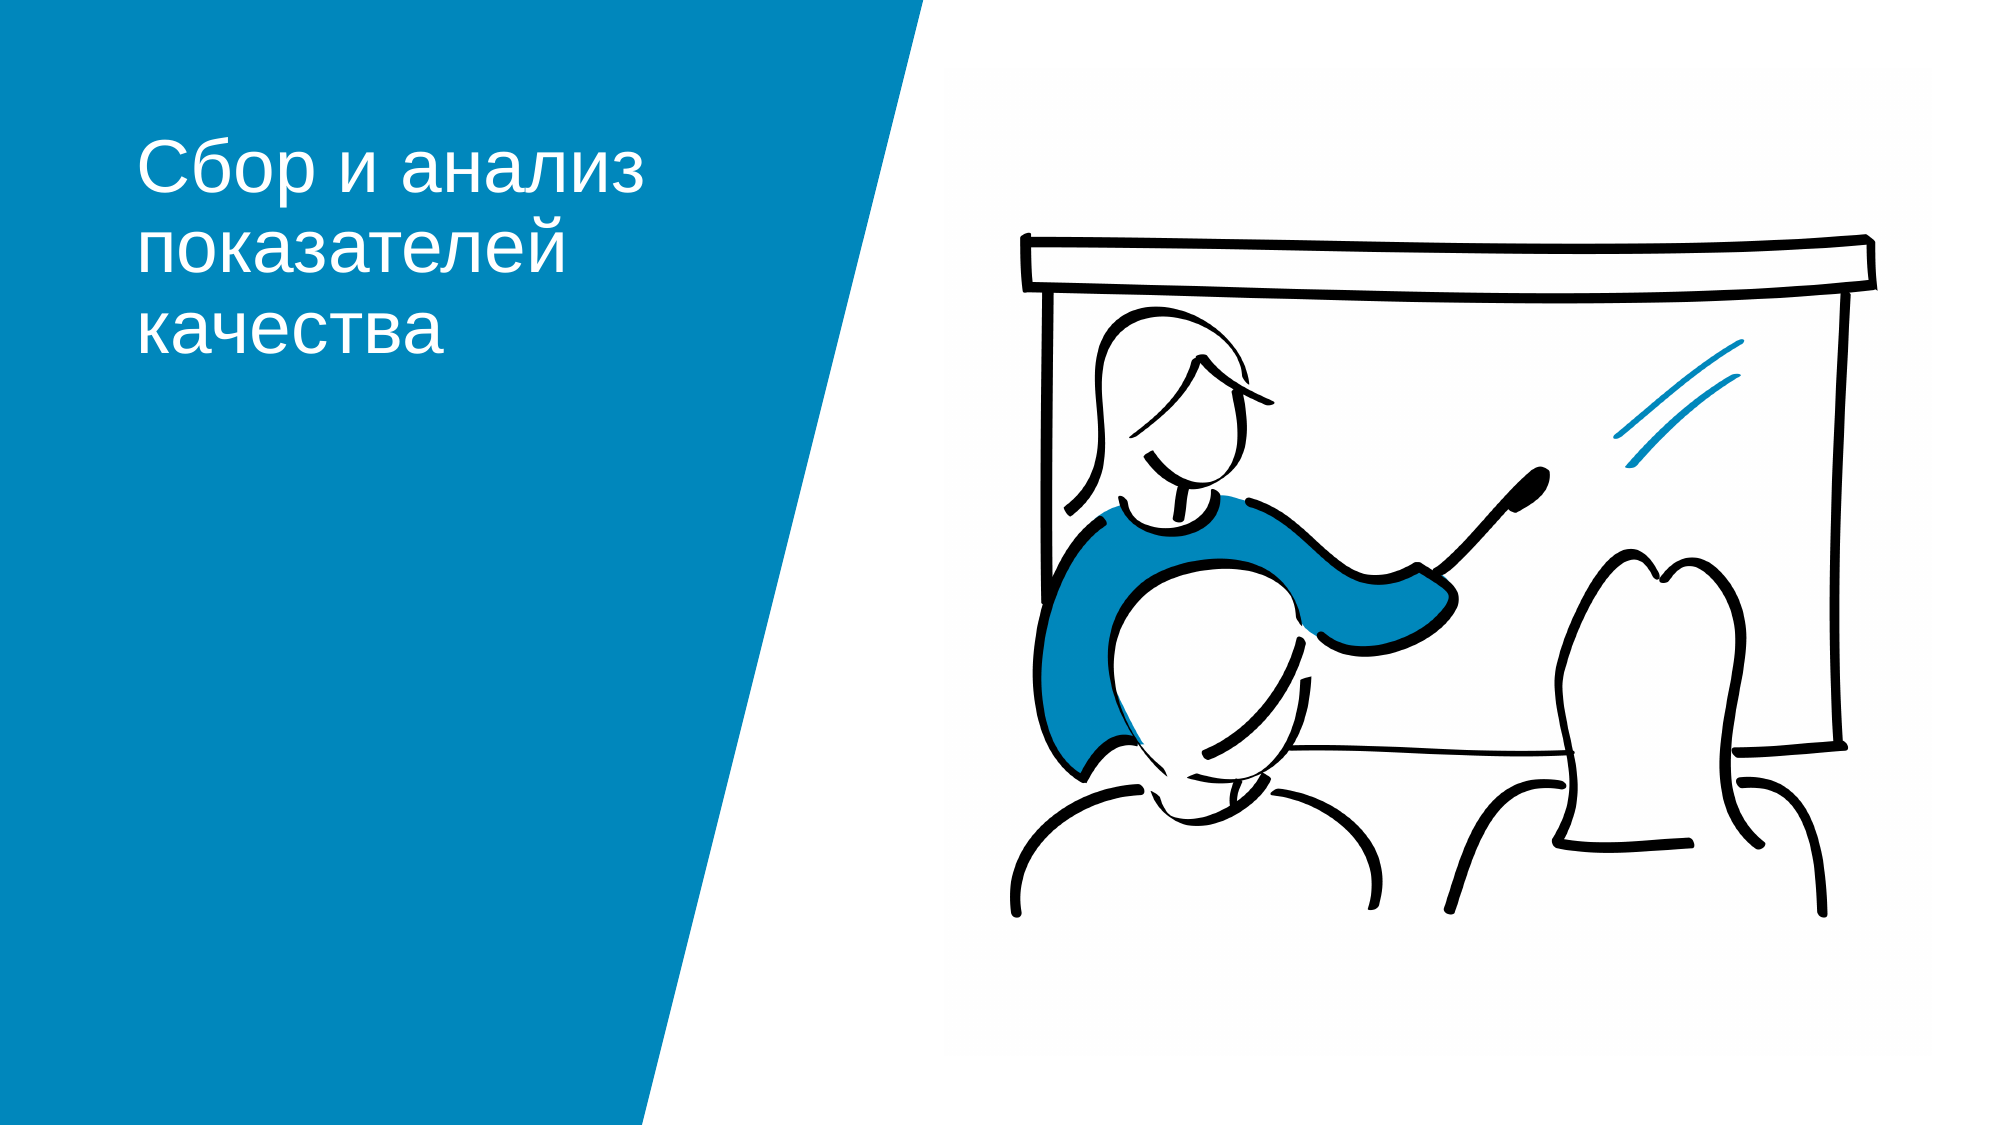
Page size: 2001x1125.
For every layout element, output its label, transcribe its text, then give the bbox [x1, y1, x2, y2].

title Сбор и анализ показателей качества [136, 0, 775, 371]
picture [944, 68, 1932, 1056]
